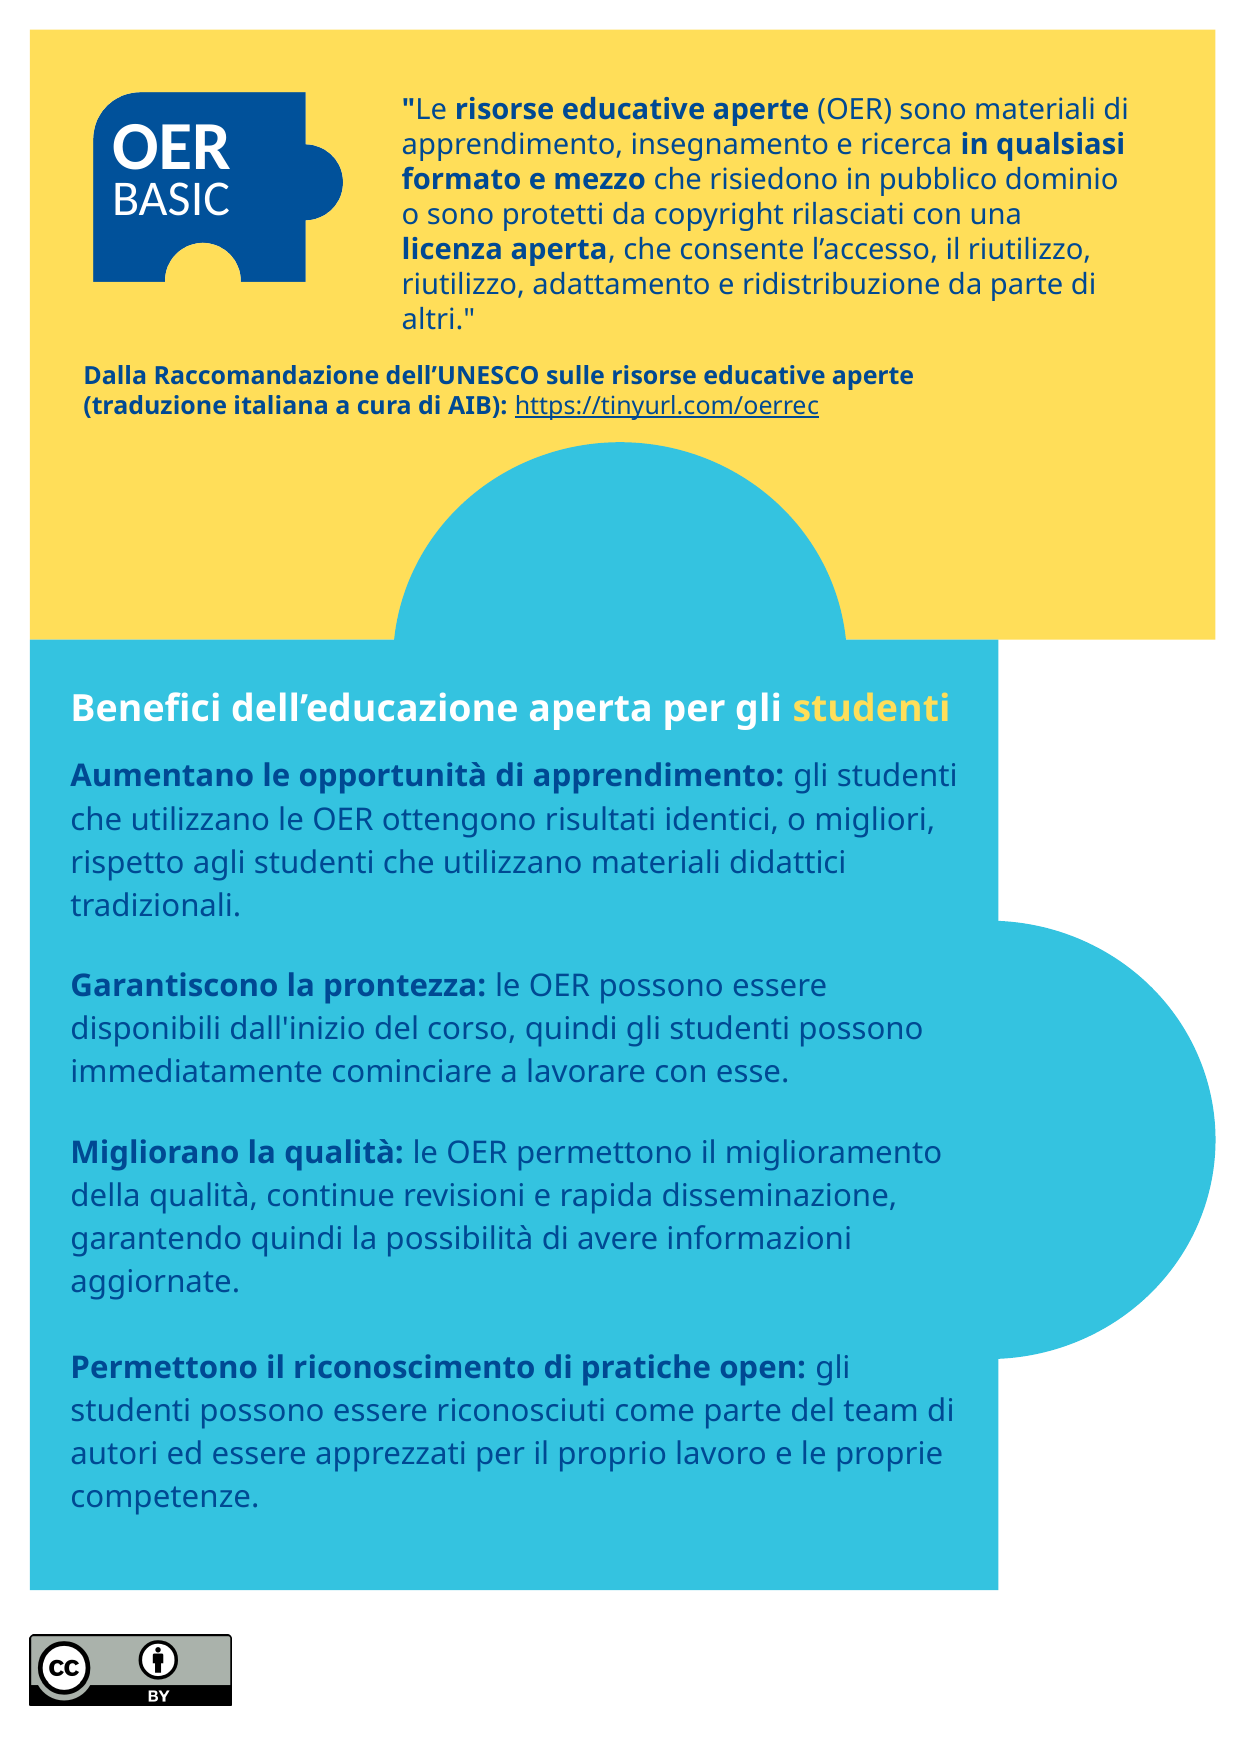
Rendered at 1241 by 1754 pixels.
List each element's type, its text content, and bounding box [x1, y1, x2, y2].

text_box [29, 29, 1216, 640]
text_box Dalla Raccomandazione dell’UNESCO sulle risorse educative aperte (traduzione italiana a cura di AIB): https://tinyurl.com/oerrec [68, 344, 950, 439]
text_box Benefici dell’educazione aperta per gli studenti Aumentano le opportunità di apprendimento: gli studenti che utilizzano le OER ottengono risultati identici, o migliori, rispetto agli studenti che utilizzano materiali didattici tradizionali. Garantiscono la prontezza: le OER possono essere disponibili dall'inizio del corso, quindi gli studenti possono immediatamente cominciare a lavorare con esse. Migliorano la qualità: le OER permettono il miglioramento della qualità, continue revisioni e rapida disseminazione, garantendo quindi la possibilità di avere informazioni aggiornate. Permettono il riconoscimento di pratiche open: gli studenti possono essere riconosciuti come parte del team di autori ed essere apprezzati per il proprio lavoro e le proprie competenze. [55, 669, 973, 1564]
text_box [393, 442, 848, 669]
picture [29, 1634, 233, 1706]
text_box [973, 920, 1216, 1360]
text_box "Le risorse educative aperte (OER) sono materiali di apprendimento, insegnamento e ricerca in qualsiasi formato e mezzo che risiedono in pubblico dominio o sono protetti da copyright rilasciati con una licenza aperta, che consente l’accesso, il riutilizzo, riutilizzo, adattamento e ridistribuzione da parte di altri." [386, 75, 1147, 350]
text_box [29, 639, 999, 1591]
picture [93, 92, 343, 282]
